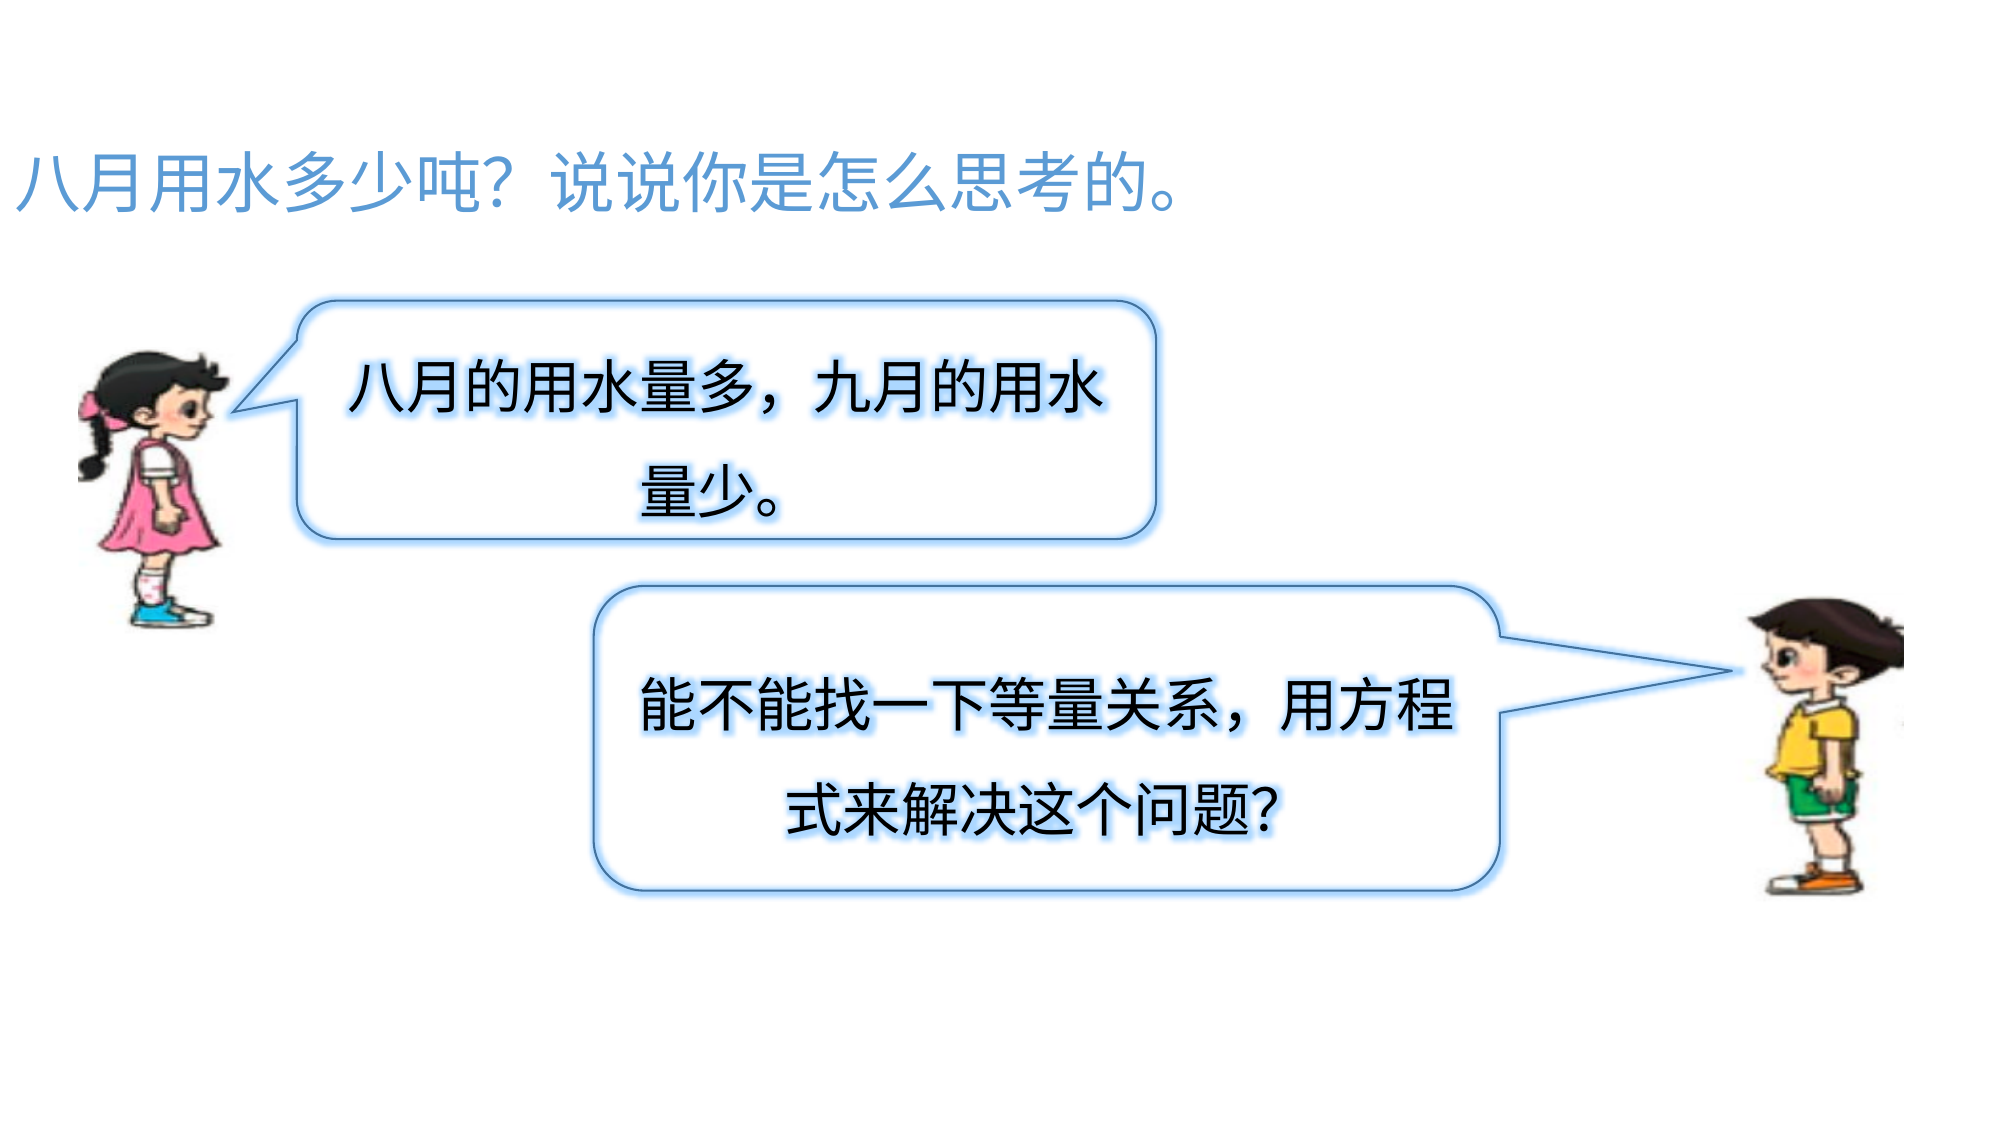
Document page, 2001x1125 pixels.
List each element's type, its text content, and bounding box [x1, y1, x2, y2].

text_box 能不能找一下等量关系，用方程式来解决这个问题？ [592, 584, 1733, 892]
picture [78, 347, 255, 637]
picture [1734, 593, 1904, 903]
text_box 八月的用水量多，九月的用水量少。 [255, 299, 1158, 541]
text_box 八月用水多少吨？说说你是怎么思考的。 [0, 93, 2000, 229]
